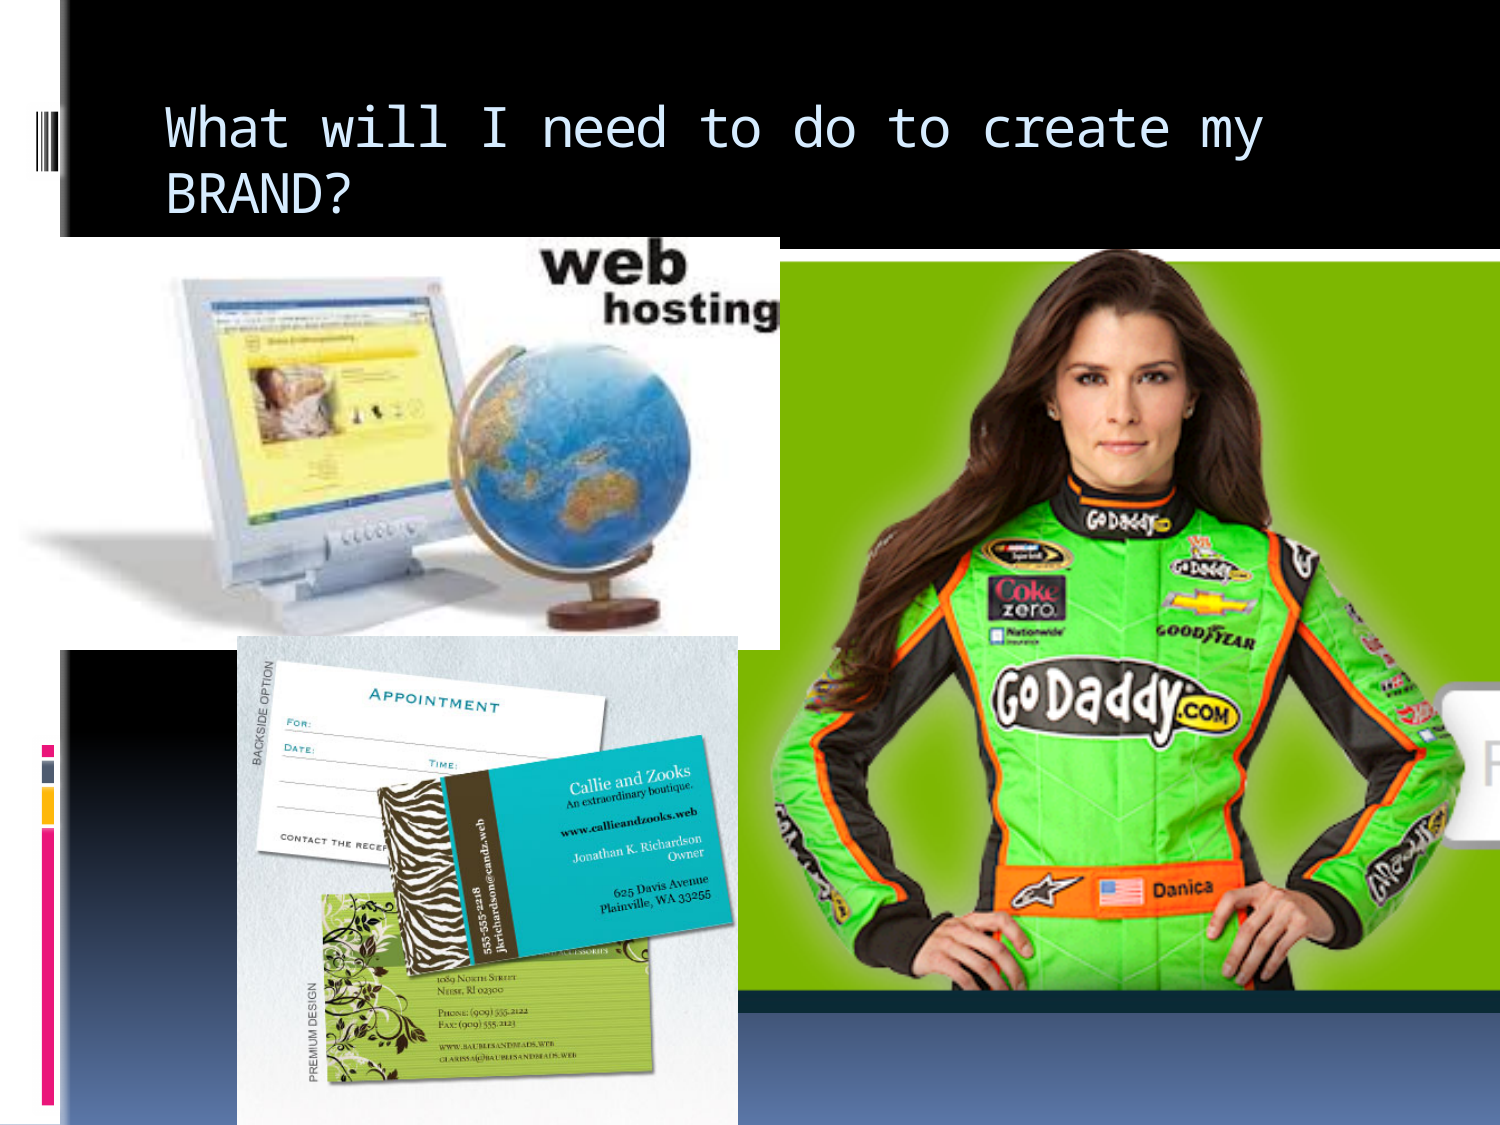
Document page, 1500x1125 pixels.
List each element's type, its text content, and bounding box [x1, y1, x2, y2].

title What will I need to do to create my BRAND? [150, 83, 1425, 234]
picture [0, 237, 780, 651]
picture [747, 249, 1500, 1013]
picture [237, 635, 738, 1125]
